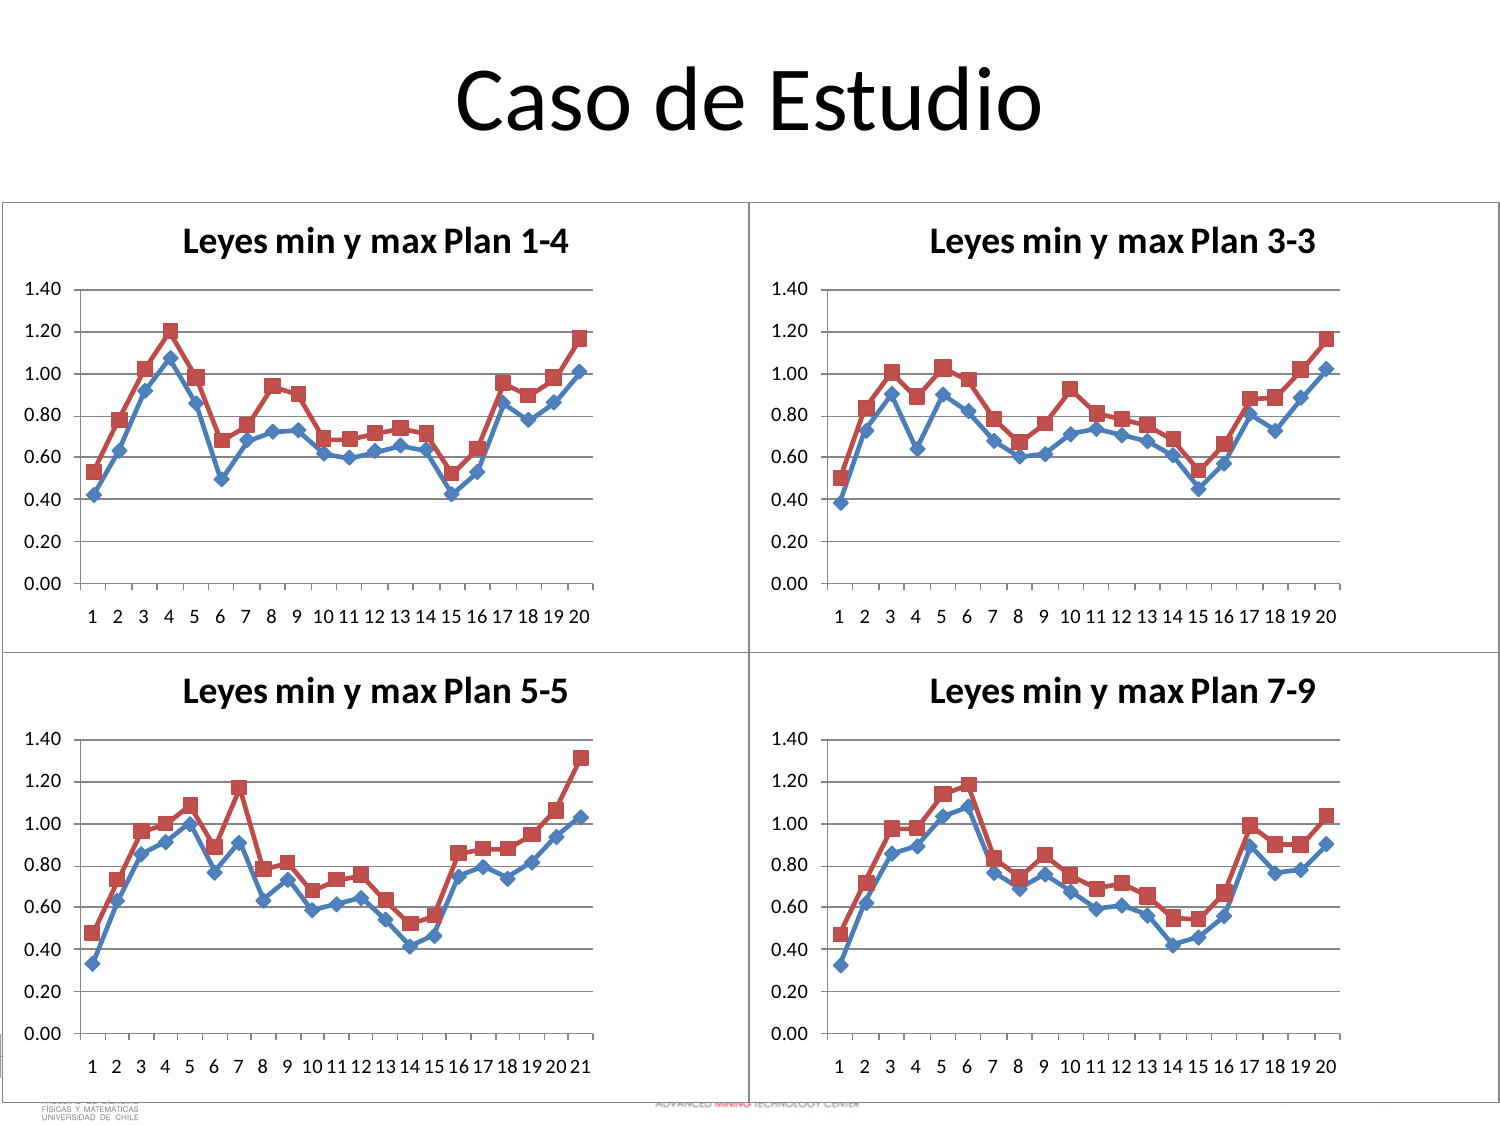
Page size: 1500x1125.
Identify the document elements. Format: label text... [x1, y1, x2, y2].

picture [0, 199, 1500, 1125]
title Caso de Estudio [74, 0, 1426, 188]
